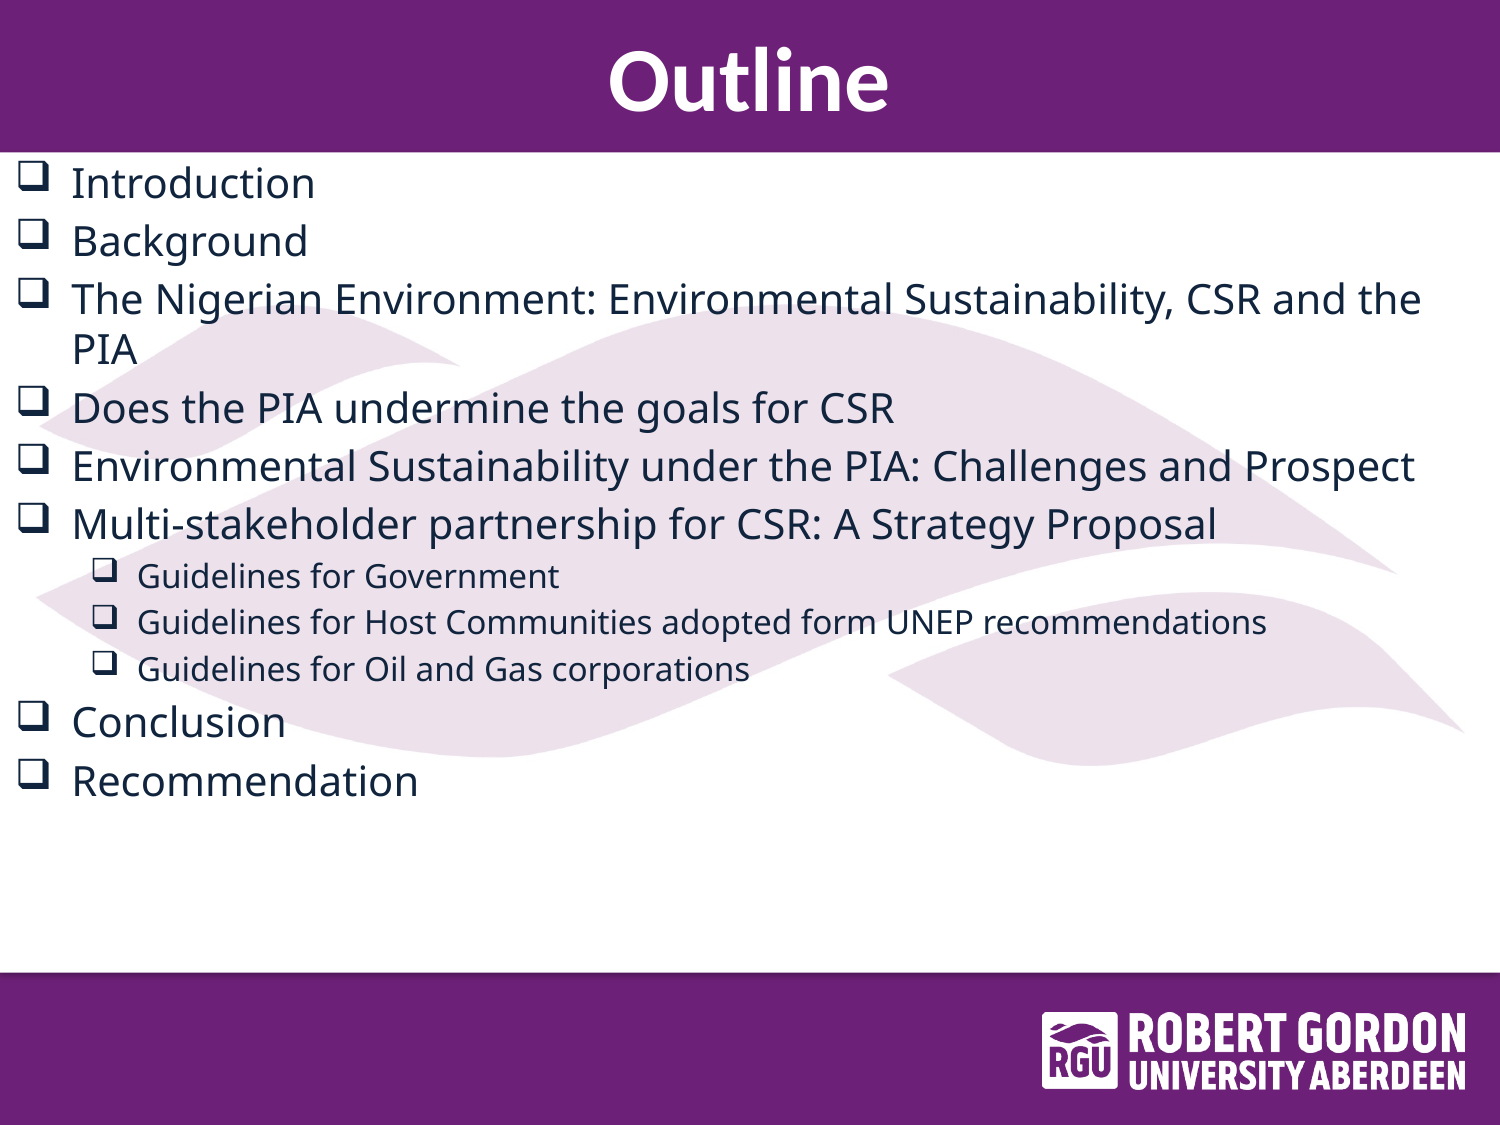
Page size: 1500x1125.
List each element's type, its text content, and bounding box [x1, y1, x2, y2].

picture [1042, 1012, 1465, 1090]
title Outline [75, 0, 1425, 148]
list Introduction Background The Nigerian Environment: Environmental Sustainability, CSR and the PIA Does the PIA undermine the goals for CSR Environmental Sustainability under the PIA: Challenges and Prospect Multi-stakeholder partnership for CSR: A Strategy Proposal Guidelines for Government Guidelines for Host Communities adopted form UNEP recommendations Guidelines for Oil and Gas corporations Conclusion Recommendation [0, 148, 1500, 964]
